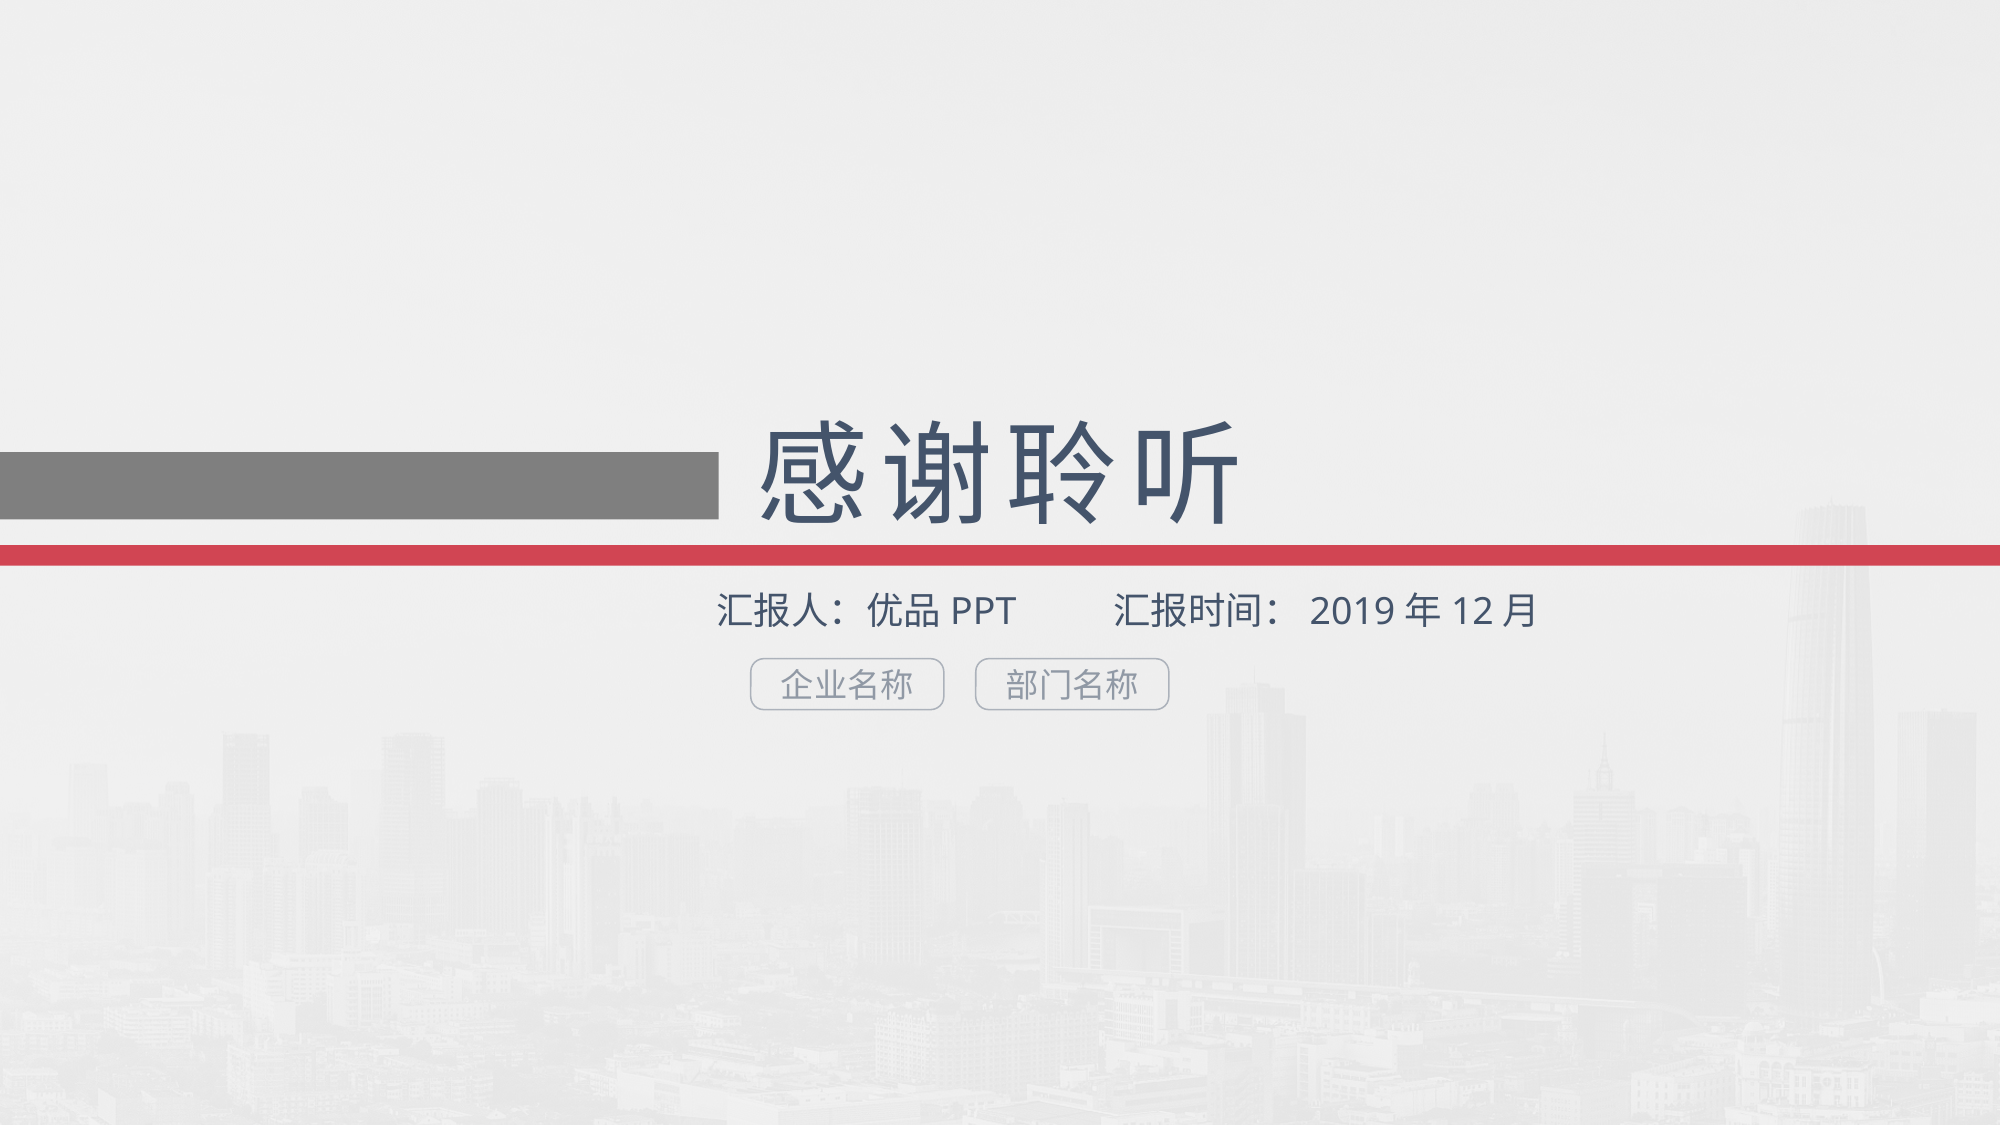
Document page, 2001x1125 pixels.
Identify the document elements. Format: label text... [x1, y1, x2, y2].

text_box [0, 544, 2000, 567]
text_box 企业名称 [749, 657, 945, 711]
text_box 汇报人：优品PPT 汇报时间：2019年12月 [701, 579, 1556, 640]
text_box 部门名称 [974, 657, 1170, 711]
text_box 感谢聆听 [741, 395, 1259, 545]
text_box [0, 451, 720, 520]
